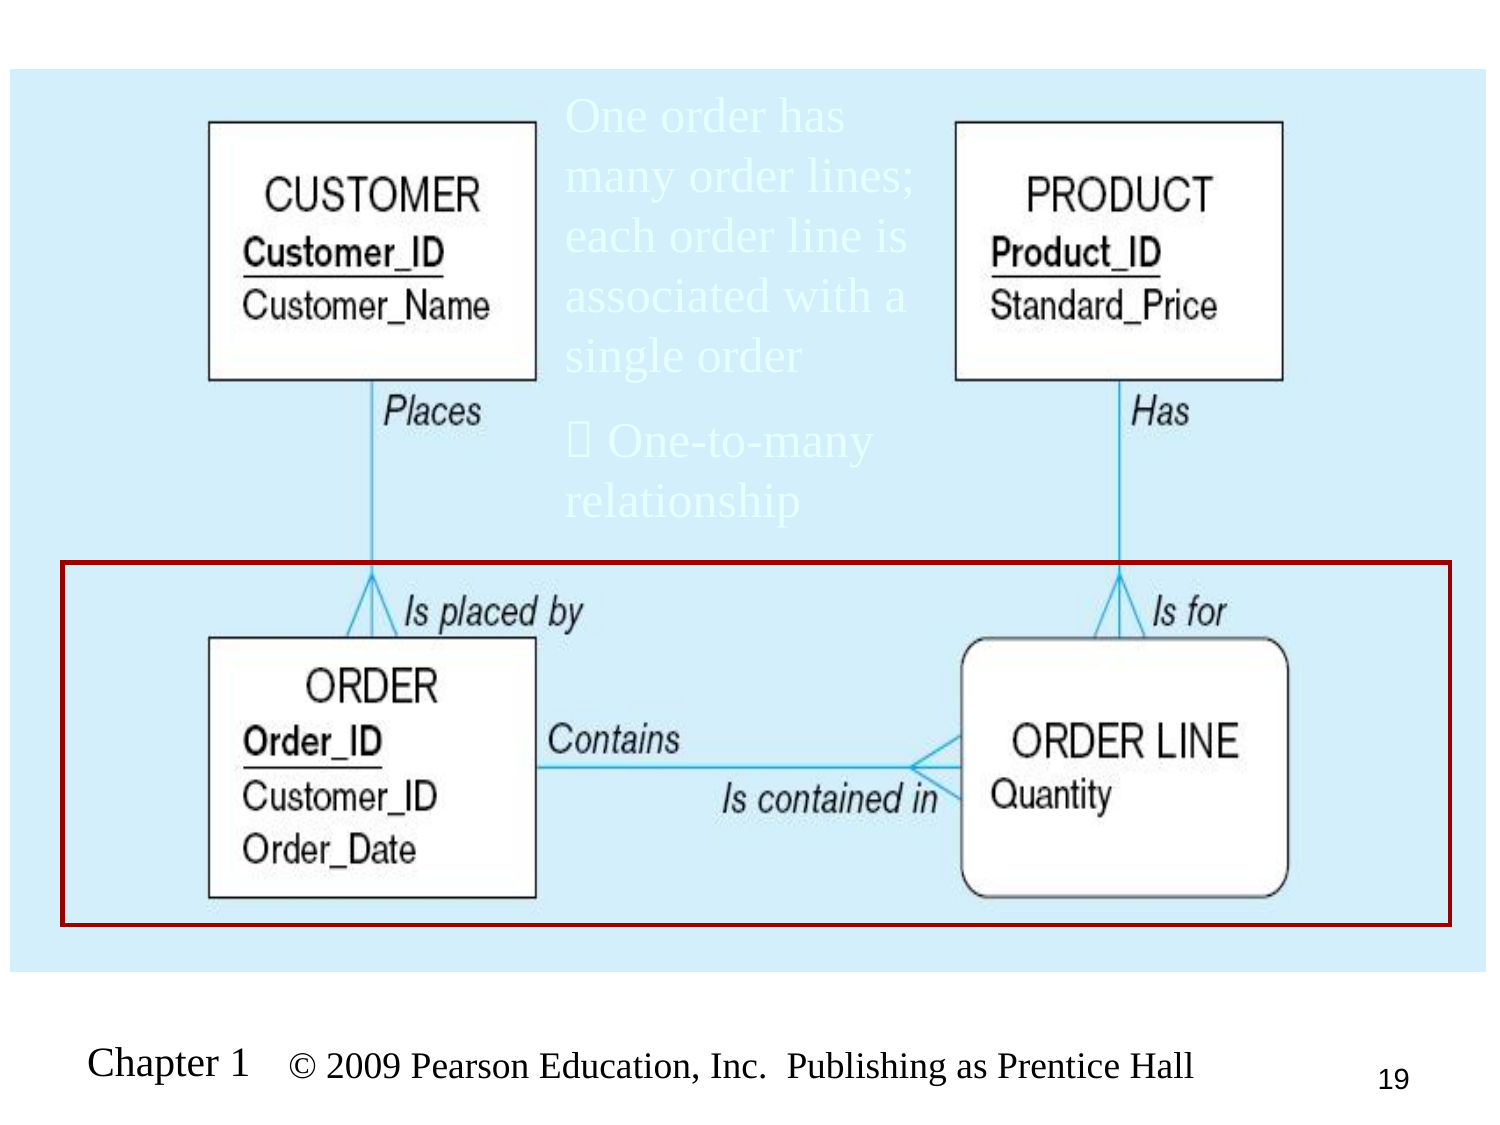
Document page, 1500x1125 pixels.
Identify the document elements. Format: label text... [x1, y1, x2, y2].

slide_number 19 [1074, 1024, 1426, 1103]
picture [10, 69, 1486, 972]
